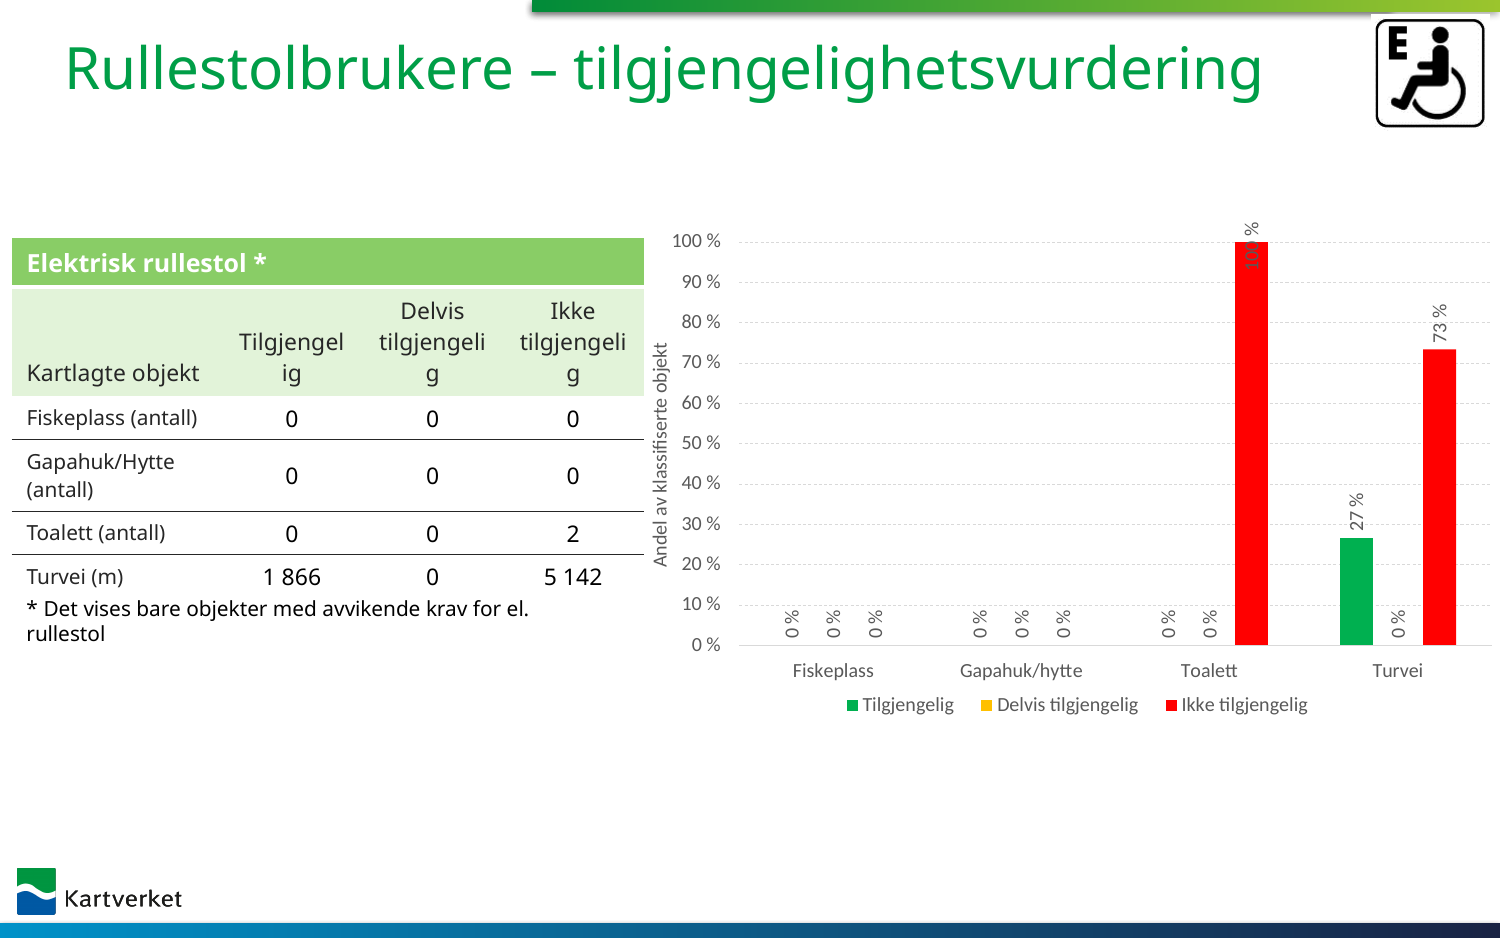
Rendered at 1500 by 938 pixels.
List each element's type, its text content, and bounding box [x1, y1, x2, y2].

table_cell 0 [222, 512, 362, 554]
table_cell Kartlagte objekt [12, 289, 222, 396]
table_cell 5 142 [503, 555, 638, 598]
table_cell Tilgjengelig [222, 289, 362, 396]
table_header Elektrisk rullestol * [12, 238, 638, 285]
table_cell Turvei (m) [12, 555, 222, 588]
table_cell Gapahuk/Hytte (antall) [12, 440, 222, 511]
text_box * Det vises bare objekter med avvikende krav for el. rullestol [11, 588, 597, 653]
table_cell 0 [362, 555, 503, 588]
table_cell 0 [222, 440, 362, 511]
table_cell 0 [503, 396, 638, 439]
table_cell 0 [362, 396, 503, 439]
table_cell Fiskeplass (antall) [12, 396, 222, 439]
table_cell 0 [362, 512, 503, 554]
table_cell 0 [362, 440, 503, 511]
picture [643, 218, 1500, 728]
table_cell 0 [222, 396, 362, 439]
table_cell Toalett (antall) [12, 512, 222, 554]
text_box Rullestolbrukere – tilgjengelighetsvurdering [49, 12, 1372, 109]
table_cell Delvis tilgjengelig [362, 289, 503, 396]
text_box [1371, 13, 1491, 133]
table_cell Ikke tilgjengelig [503, 289, 638, 396]
table_cell 0 [503, 440, 638, 511]
table_cell 2 [503, 512, 638, 554]
table_cell 1 866 [222, 555, 362, 588]
